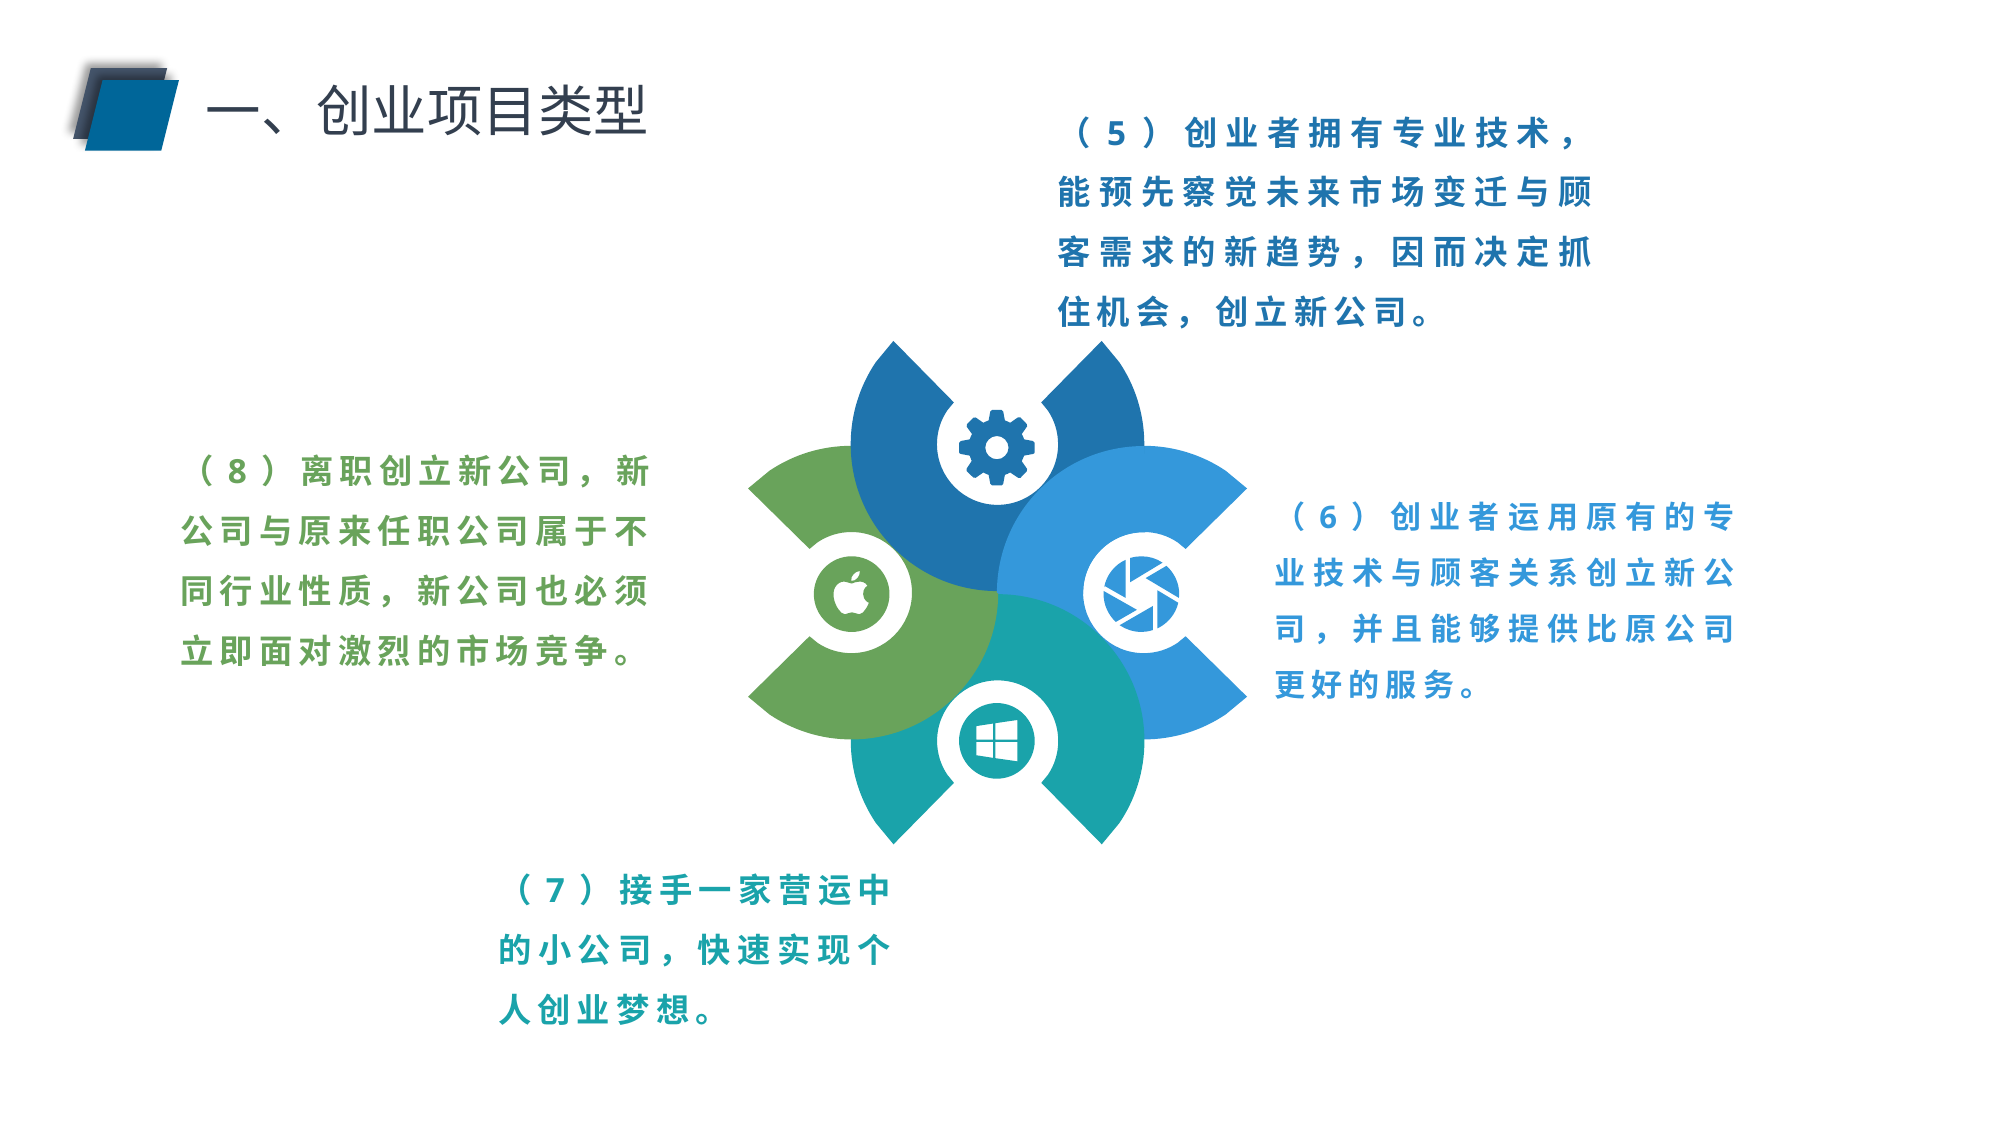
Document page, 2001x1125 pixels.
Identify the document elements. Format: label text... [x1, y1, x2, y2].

text_box [849, 339, 1146, 593]
text_box （8）离职创立新公司，新公司与原来任职公司属于不同行业性质，新公司也必须立即面对激烈的市场竞争。 [165, 415, 702, 670]
text_box [995, 445, 1147, 596]
text_box [813, 556, 890, 632]
text_box [959, 409, 1035, 486]
text_box [959, 703, 1035, 779]
text_box [746, 444, 1000, 741]
text_box [1104, 559, 1126, 598]
text_box [1146, 444, 1249, 551]
text_box [1130, 556, 1163, 583]
text_box [1157, 590, 1179, 629]
text_box 一、创业项目类型 [190, 68, 913, 150]
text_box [73, 68, 179, 151]
text_box （5）创业者拥有专业技术，能预先察觉未来市场变迁与顾客需求的新趋势，因而决定抓住机会，创立新公司。 [1042, 94, 1614, 332]
text_box （6）创业者运用原有的专业技术与顾客关系创立新公司，并且能够提供比原公司更好的服务。 [1259, 467, 1756, 703]
text_box [1027, 595, 1249, 741]
text_box [1145, 565, 1180, 598]
text_box [849, 595, 1146, 846]
text_box （7）接手一家营运中的小公司，快速实现个人创业梦想。 [483, 844, 913, 1030]
text_box [1103, 590, 1137, 622]
text_box [1119, 605, 1153, 632]
